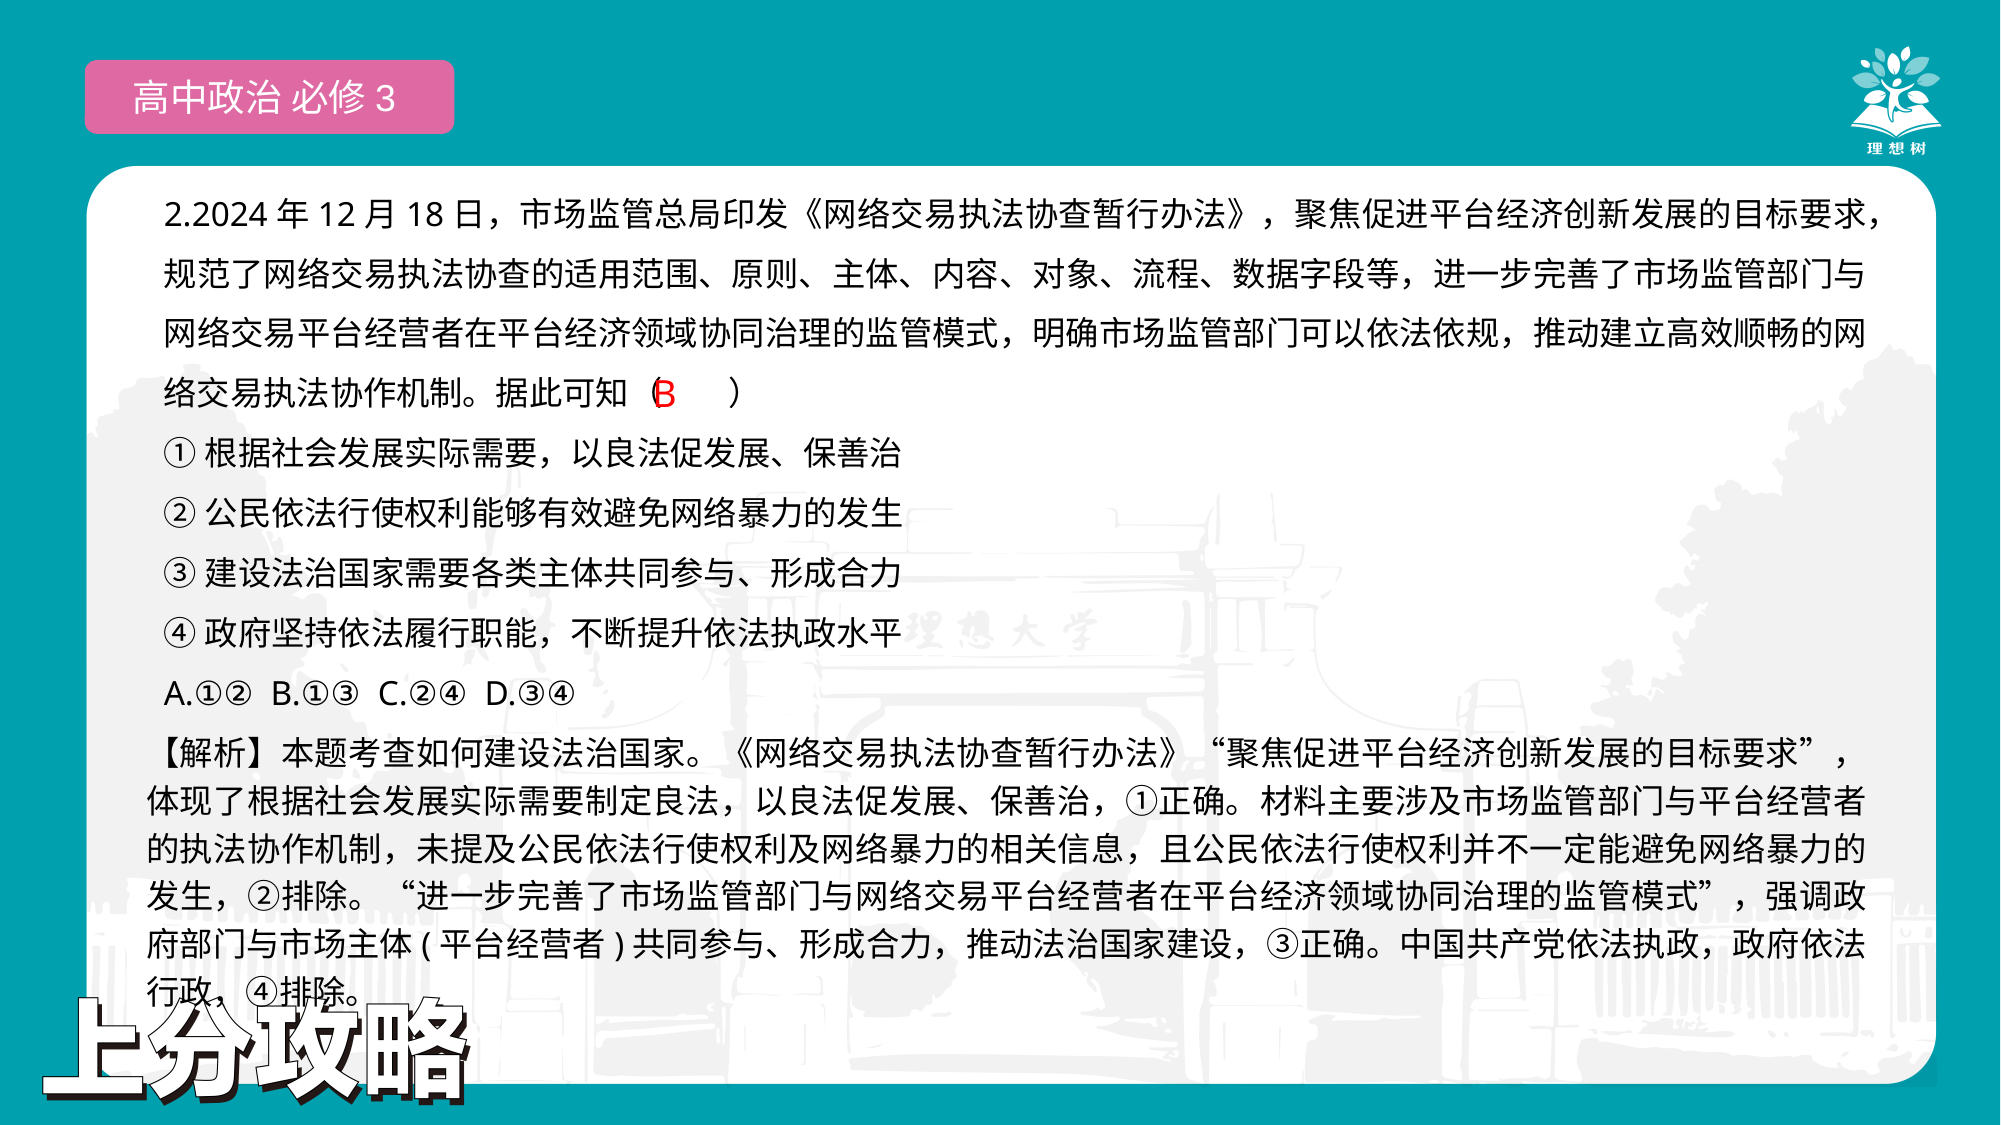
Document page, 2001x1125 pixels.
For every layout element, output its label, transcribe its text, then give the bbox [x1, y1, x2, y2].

text_box 【解析】本题考查如何建设法治国家。《网络交易执法协查暂行办法》“聚焦促进平台经济创新发展的目标要求”，体现了根据社会发展实际需要制定良法，以良法促发展、保善治，①正确。材料主要涉及市场监管部门与平台经营者的执法协作机制，未提及公民依法行使权利及网络暴力的相关信息，且公民依法行使权利并不一定能避免网络暴力的发生，②排除。“进一步完善了市场监管部门与网络交易平台经营者在平台经济领域协同治理的监管模式”，强调政府部门与市场主体(平台经营者)共同参与、形成合力，推动法治国家建设，③正确。中国共产党依法执政，政府依法行政，④排除。 [131, 716, 1882, 1019]
picture [0, 0, 2001, 1125]
text_box B [637, 340, 748, 423]
text_box 2.2024年12月18日，市场监管总局印发《网络交易执法协查暂行办法》，聚焦促进平台经济创新发展的目标要求，规范了网络交易执法协查的适用范围、原则、主体、内容、对象、流程、数据字段等，进一步完善了市场监管部门与网络交易平台经营者在平台经济领域协同治理的监管模式，明确市场监管部门可以依法依规，推动建立高效顺畅的网络交易执法协作机制。据此可知（ ） ①根据社会发展实际需要，以良法促发展、保善治 ②公民依法行使权利能够有效避免网络暴力的发生 ③建设法治国家需要各类主体共同参与、形成合力 ④政府坚持依法履行职能，不断提升依法执政水平 A.①② B.①③ C.②④ D.③④ [149, 165, 1882, 716]
text_box 高中政治 必修3 [83, 58, 456, 135]
